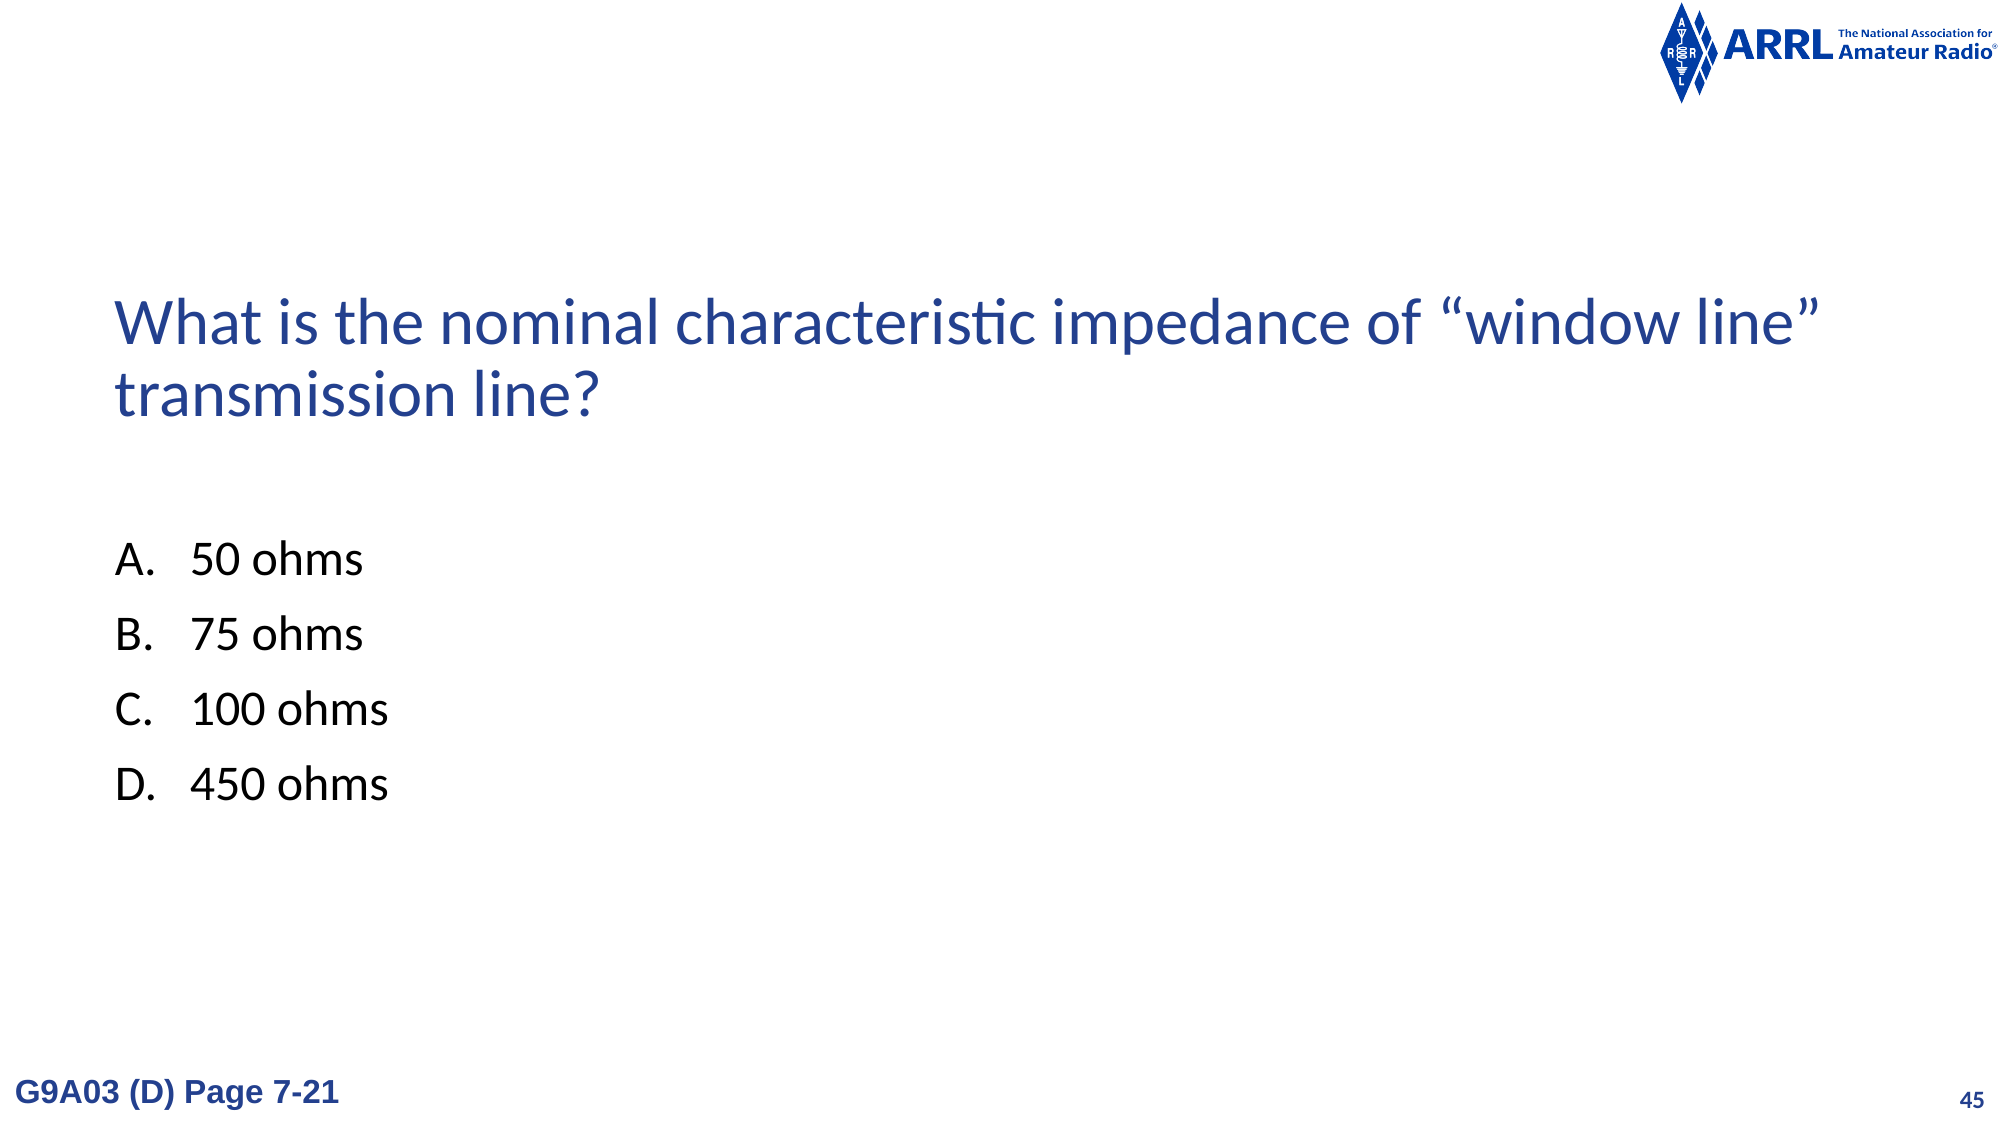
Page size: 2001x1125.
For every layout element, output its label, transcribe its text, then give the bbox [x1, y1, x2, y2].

list 50 ohms 75 ohms 100 ohms 450 ohms [99, 525, 1900, 1005]
text_box 45 [1875, 1076, 2000, 1122]
picture [1658, 0, 1999, 106]
title What is the nominal characteristic impedance of “window line” transmission line? [99, 249, 1900, 468]
text_box G9A03 (D) Page 7-21 [0, 1062, 1313, 1118]
